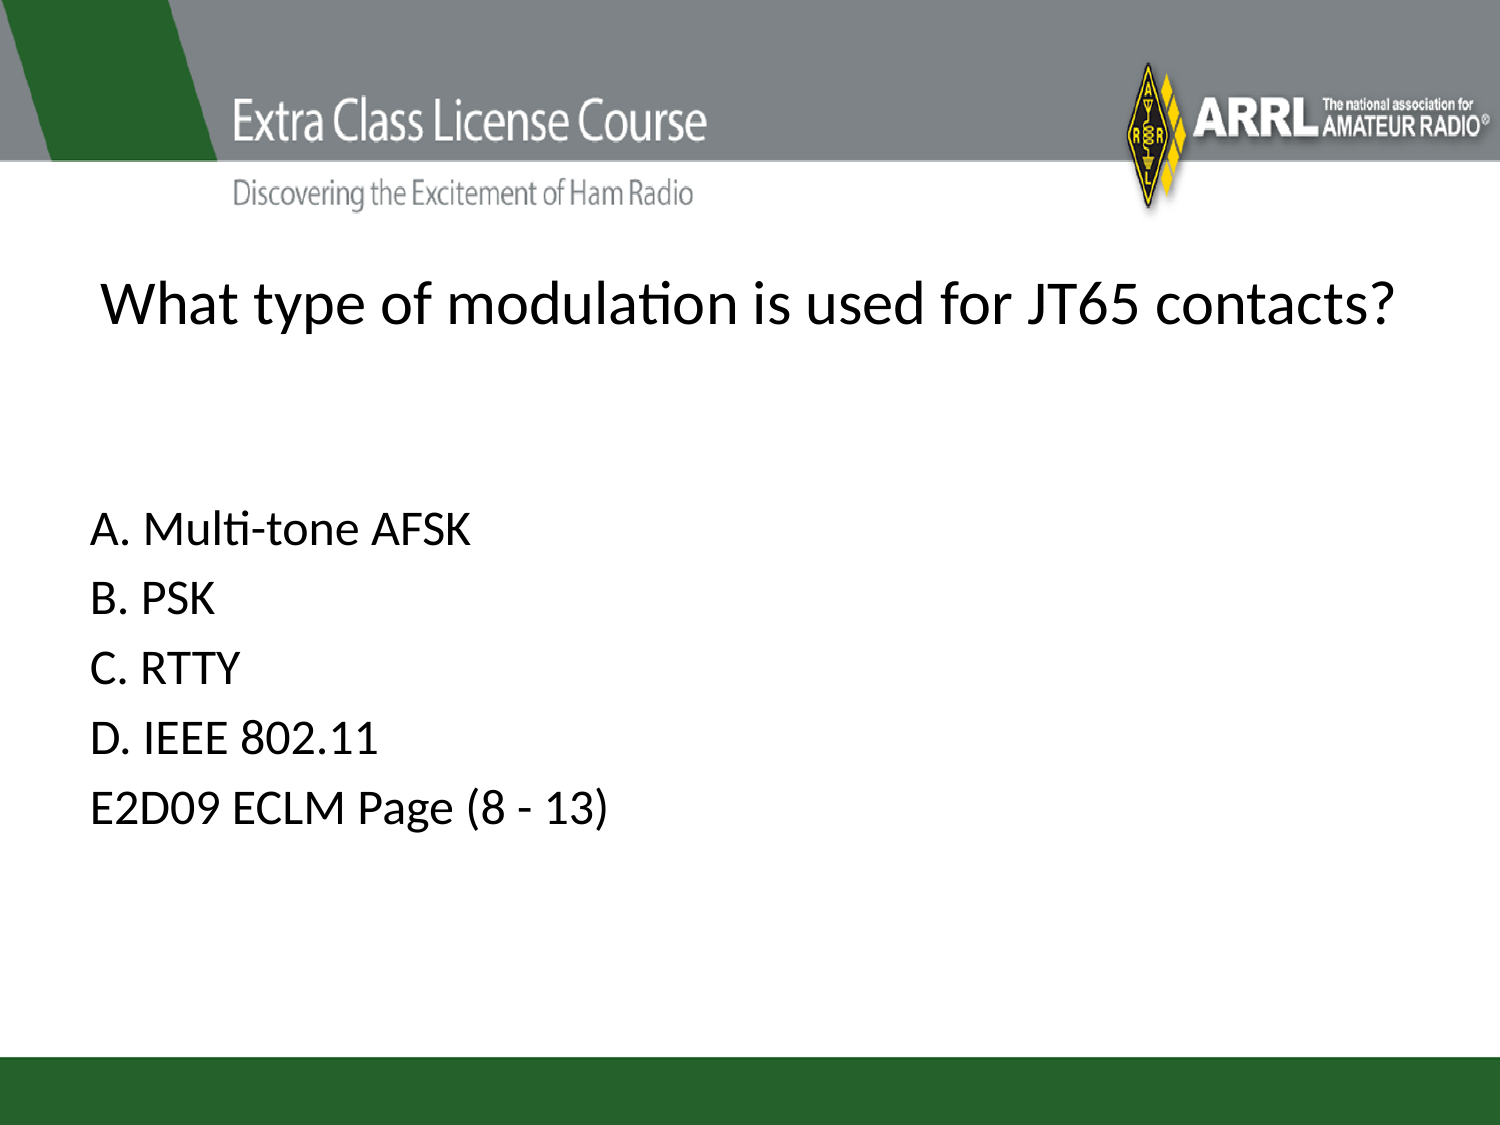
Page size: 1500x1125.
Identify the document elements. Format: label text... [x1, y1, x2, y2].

title What type of modulation is used for JT65 contacts? [75, 254, 1425, 435]
picture [0, 0, 1500, 1125]
list A. Multi-tone AFSK B. PSK C. RTTY D. IEEE 802.11 E2D09 ECLM Page (8 - 13) [75, 487, 1425, 1005]
